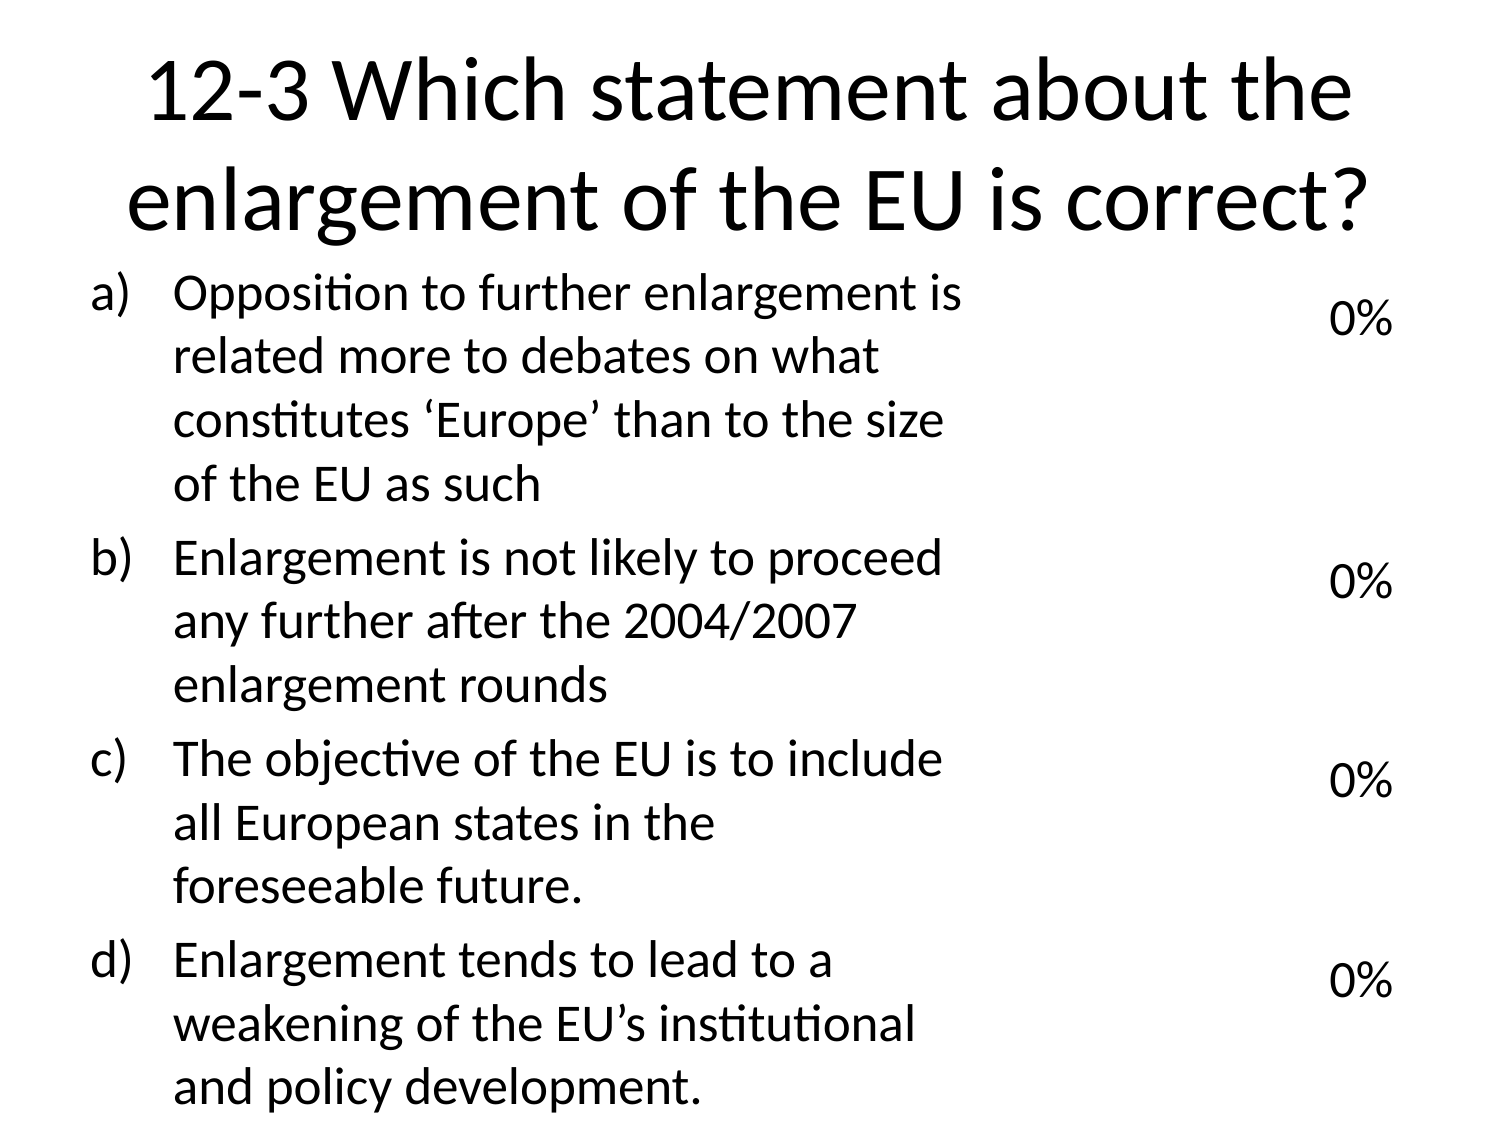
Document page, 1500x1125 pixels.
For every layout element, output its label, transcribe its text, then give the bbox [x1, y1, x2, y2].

list 0% 0% 0% 0% [1124, 274, 1409, 1018]
list Opposition to further enlargement is related more to debates on what constitutes ‘Europe’ than to the size of the EU as such Enlargement is not likely to proceed any further after the 2004/2007 enlargement rounds The objective of the EU is to include all European states in the foreseeable future. Enlargement tends to lead to a weakening of the EU’s institutional and policy development. [74, 249, 988, 1125]
title 12-3 Which statement about the enlargement of the EU is correct? [74, 21, 1426, 257]
